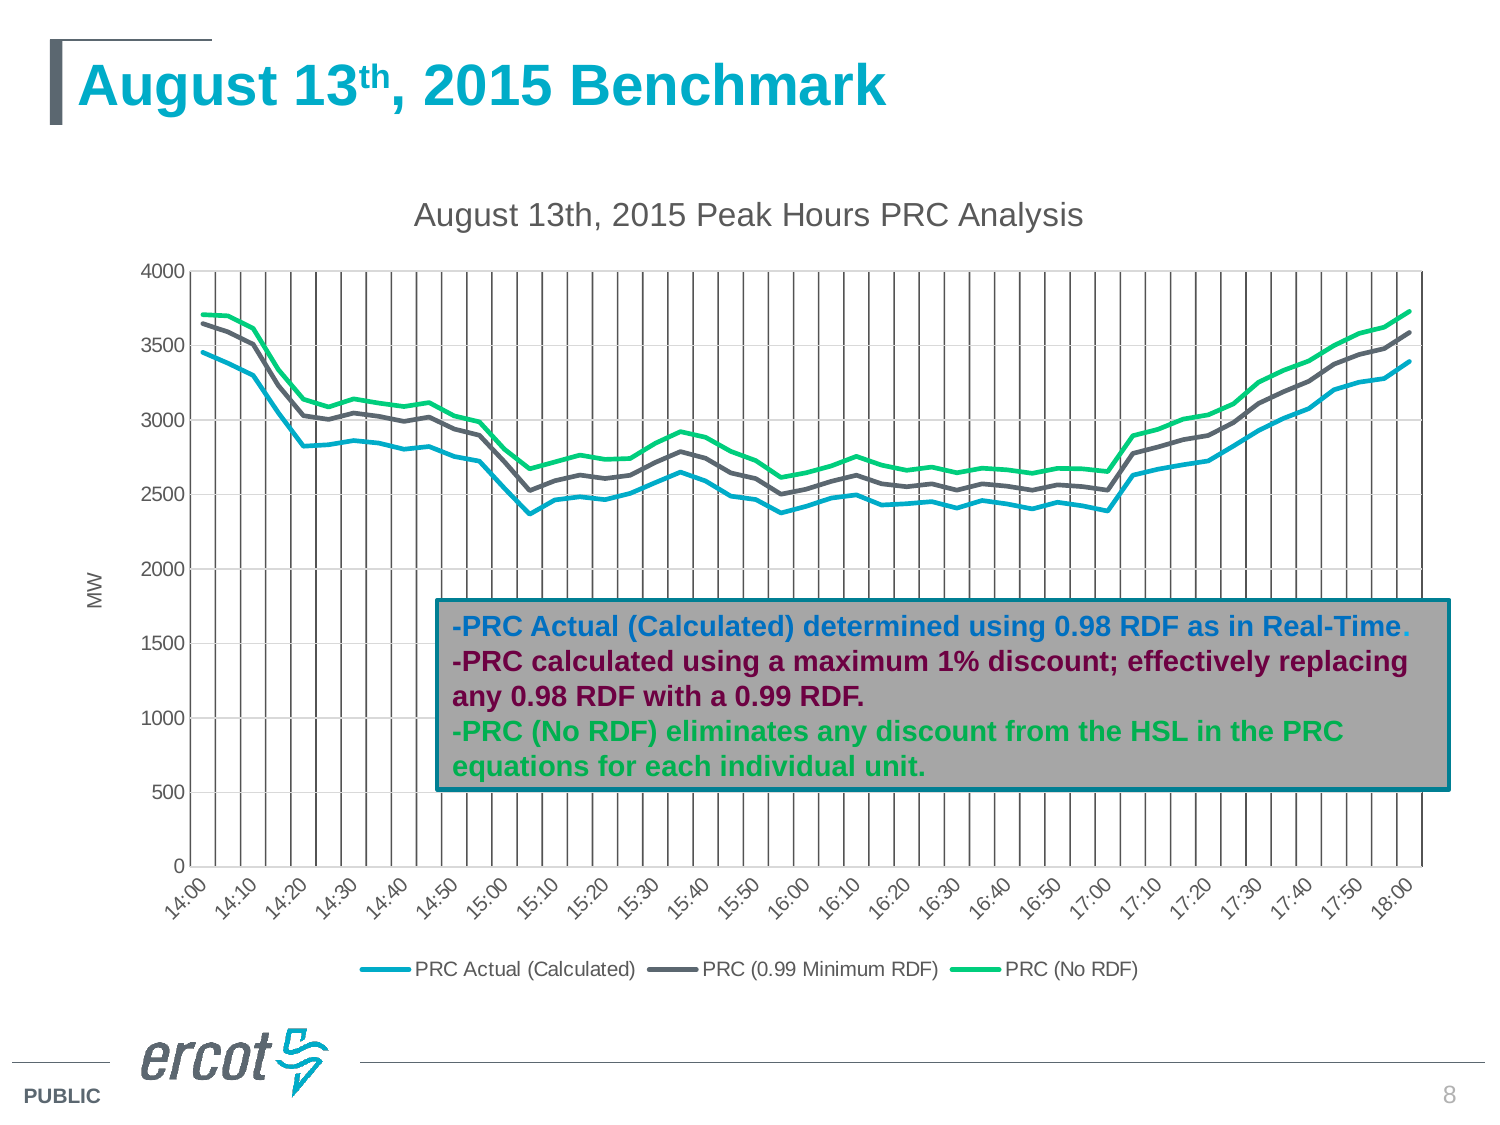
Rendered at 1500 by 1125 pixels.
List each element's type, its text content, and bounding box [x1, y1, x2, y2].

picture [137, 1024, 332, 1100]
title August 13th, 2015 Benchmark [62, 39, 1450, 125]
chart [49, 162, 1451, 988]
slide_number 8 [1412, 1076, 1488, 1112]
